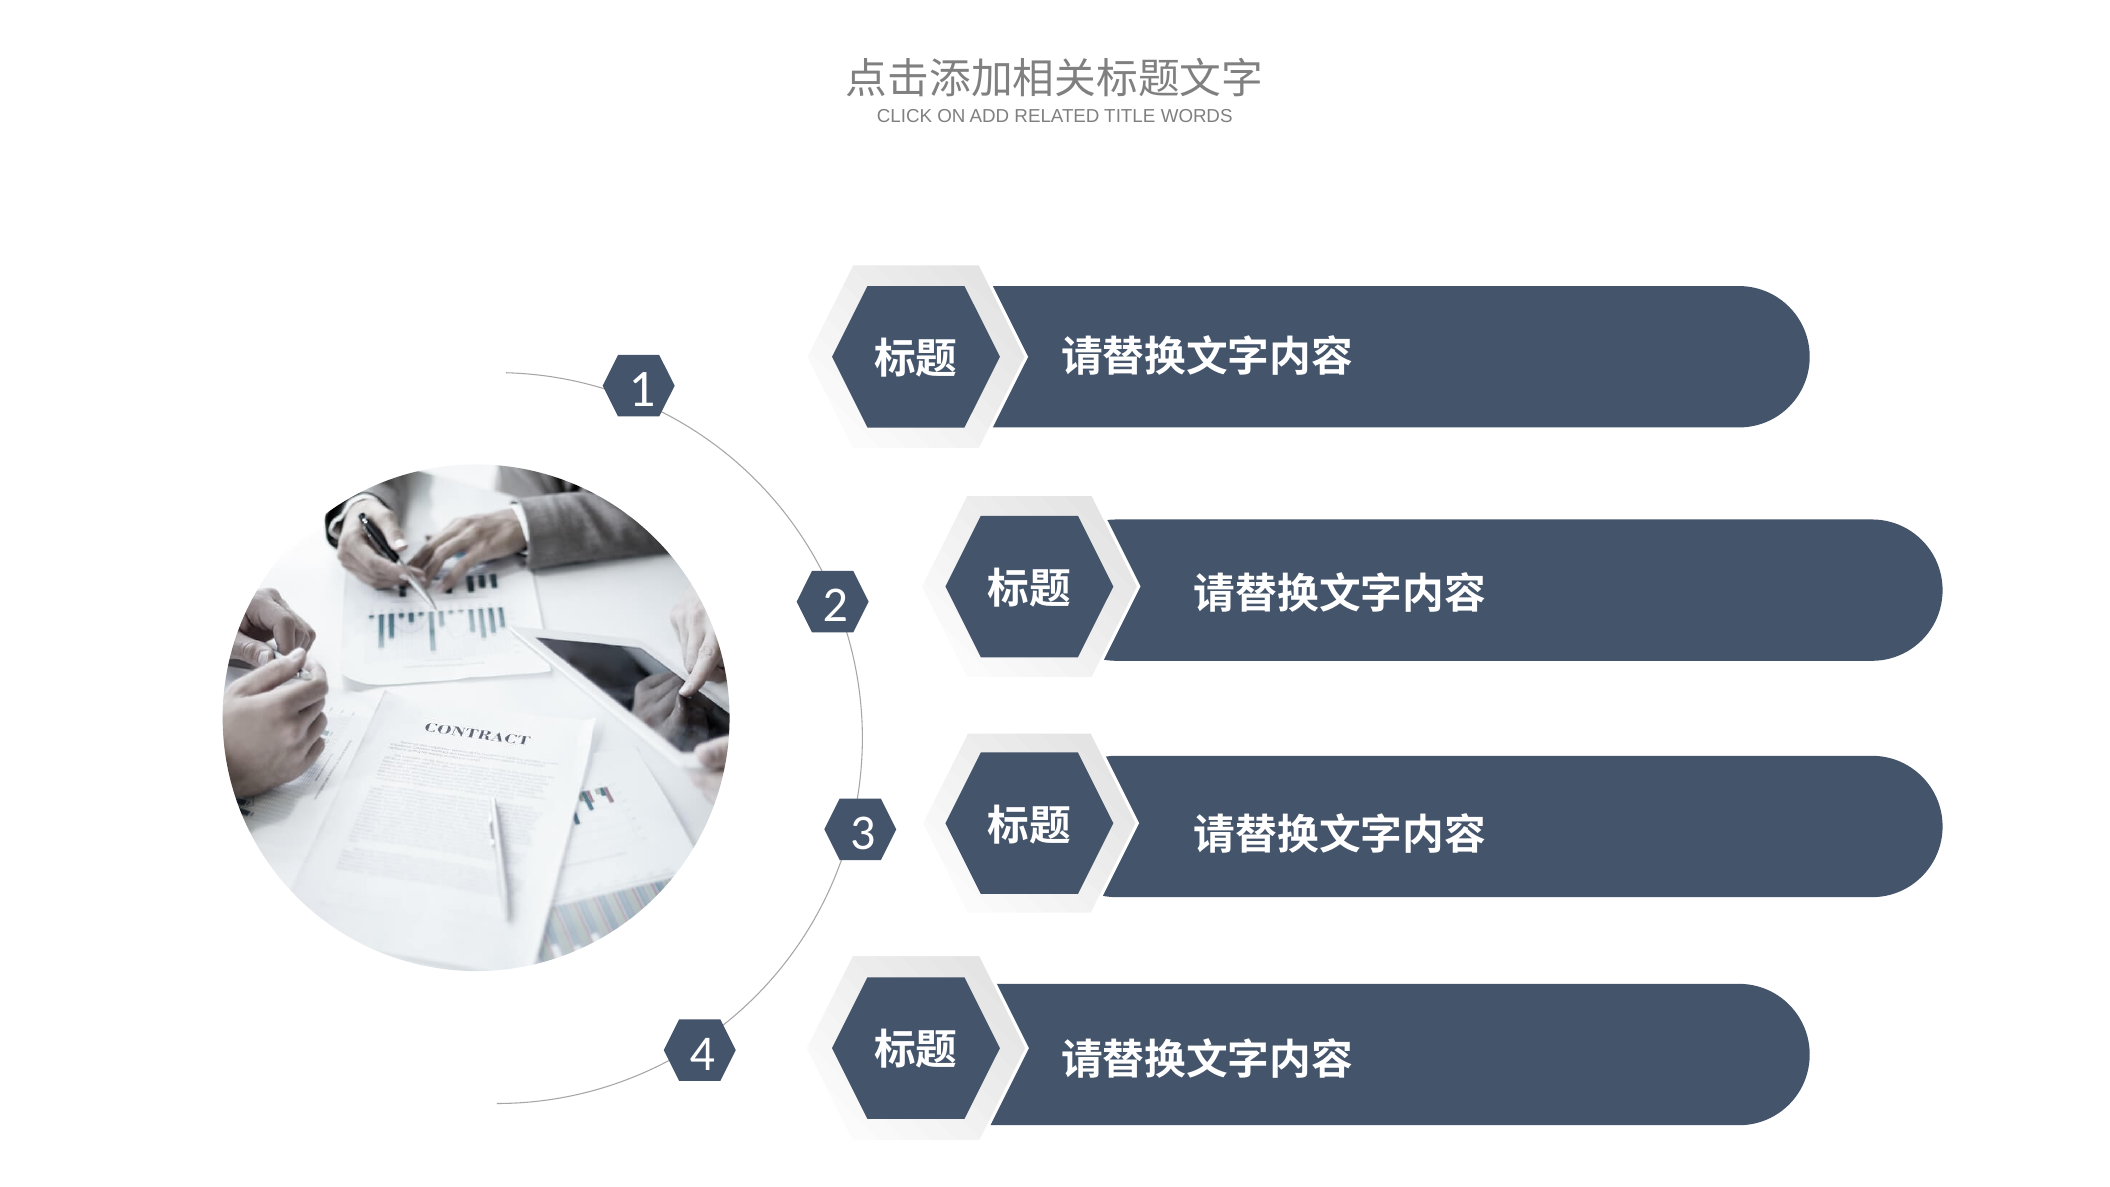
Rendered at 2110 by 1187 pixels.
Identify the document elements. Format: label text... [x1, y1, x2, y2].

text_box [803, 953, 1029, 1143]
text_box 请替换文字内容 [1179, 559, 1794, 625]
text_box [1103, 754, 1944, 899]
text_box [804, 262, 1028, 451]
text_box 标题 [944, 514, 1115, 659]
text_box 请替换文字内容 [1179, 800, 1794, 865]
text_box 请替换文字内容 [1046, 322, 1661, 388]
text_box 1 [601, 353, 676, 418]
text_box [920, 731, 1139, 916]
text_box 2 [795, 569, 870, 634]
text_box [221, 463, 503, 973]
text_box 点击添加相关标题文字 [803, 44, 1307, 107]
text_box 4 [662, 1018, 737, 1082]
text_box [1104, 518, 1944, 662]
text_box [992, 285, 1811, 429]
text_box 标题 [944, 751, 1115, 896]
text_box 标题 [830, 284, 1002, 429]
text_box 3 [823, 797, 898, 862]
text_box [496, 372, 863, 1105]
text_box 请替换文字内容 [1046, 1025, 1794, 1091]
text_box 标题 [830, 976, 1002, 1120]
text_box CLICK ON ADD RELATED TITLE WORDS [852, 95, 1257, 130]
text_box [918, 493, 1140, 680]
text_box [990, 982, 1811, 1127]
